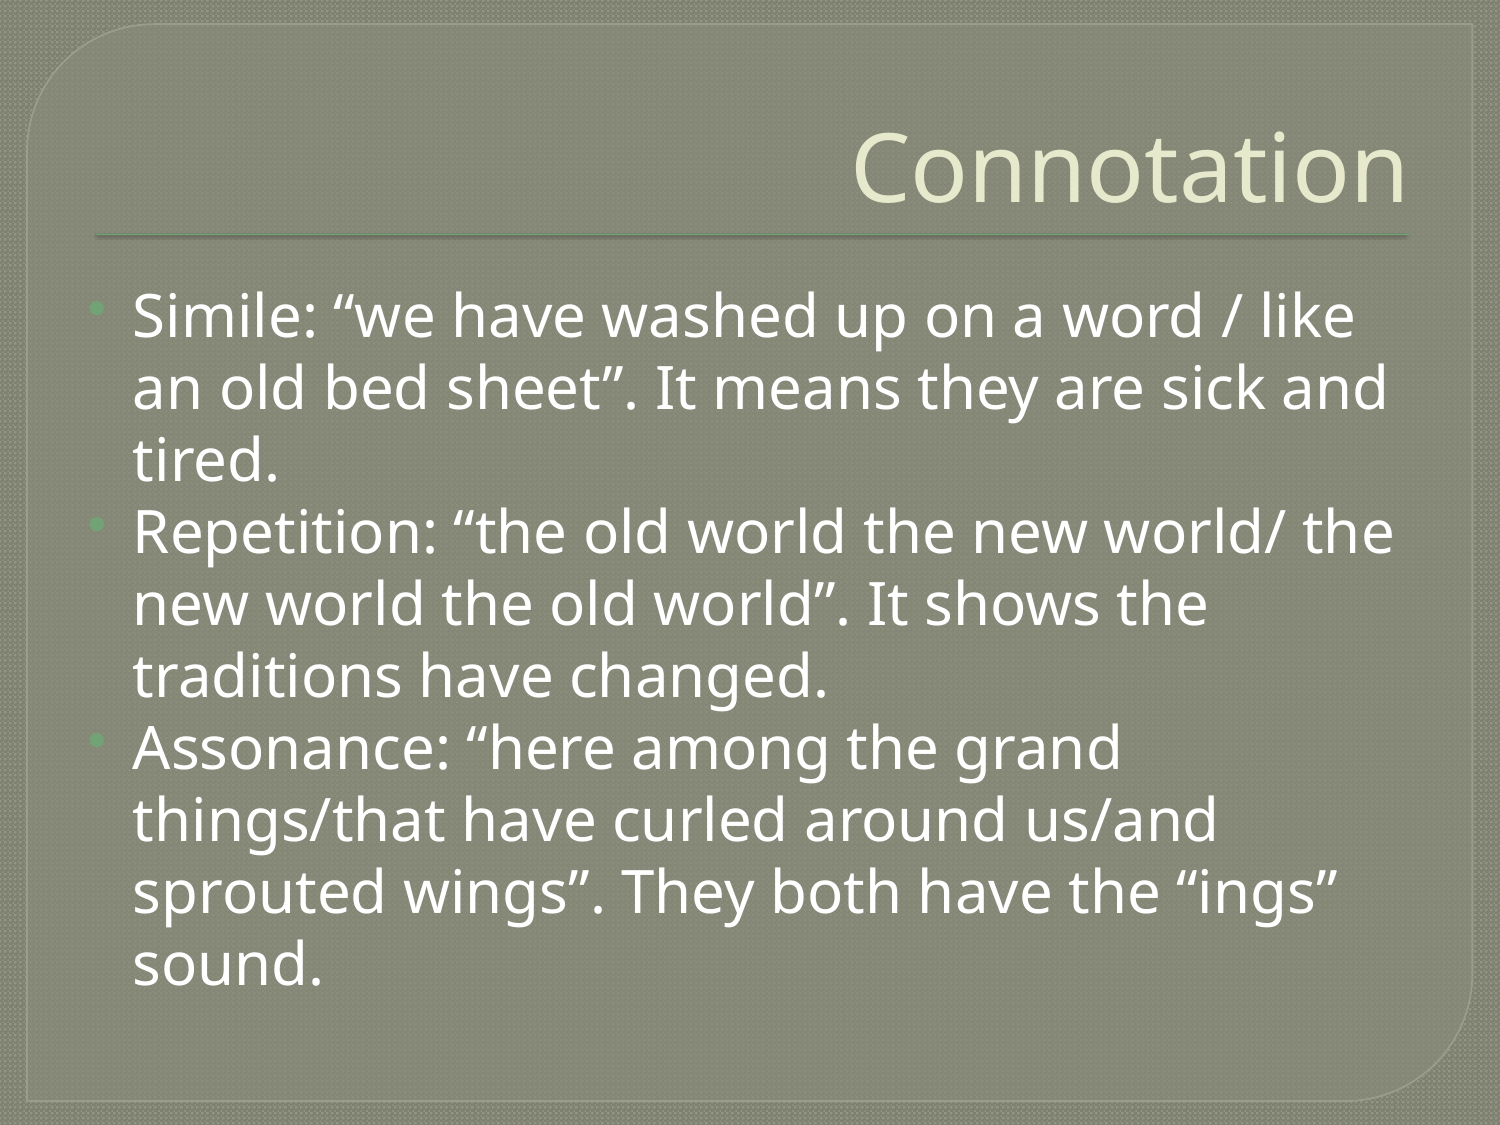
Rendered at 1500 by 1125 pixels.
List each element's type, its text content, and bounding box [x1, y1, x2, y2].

list Simile: “we have washed up on a word / like an old bed sheet”. It means they are sick and tired. Repetition: “the old world the new world/ the new world the old world”. It shows the traditions have changed. Assonance: “here among the grand things/that have curled around us/and sprouted wings”. They both have the “ings” sound. [75, 270, 1425, 1013]
title Connotation [75, 41, 1425, 230]
